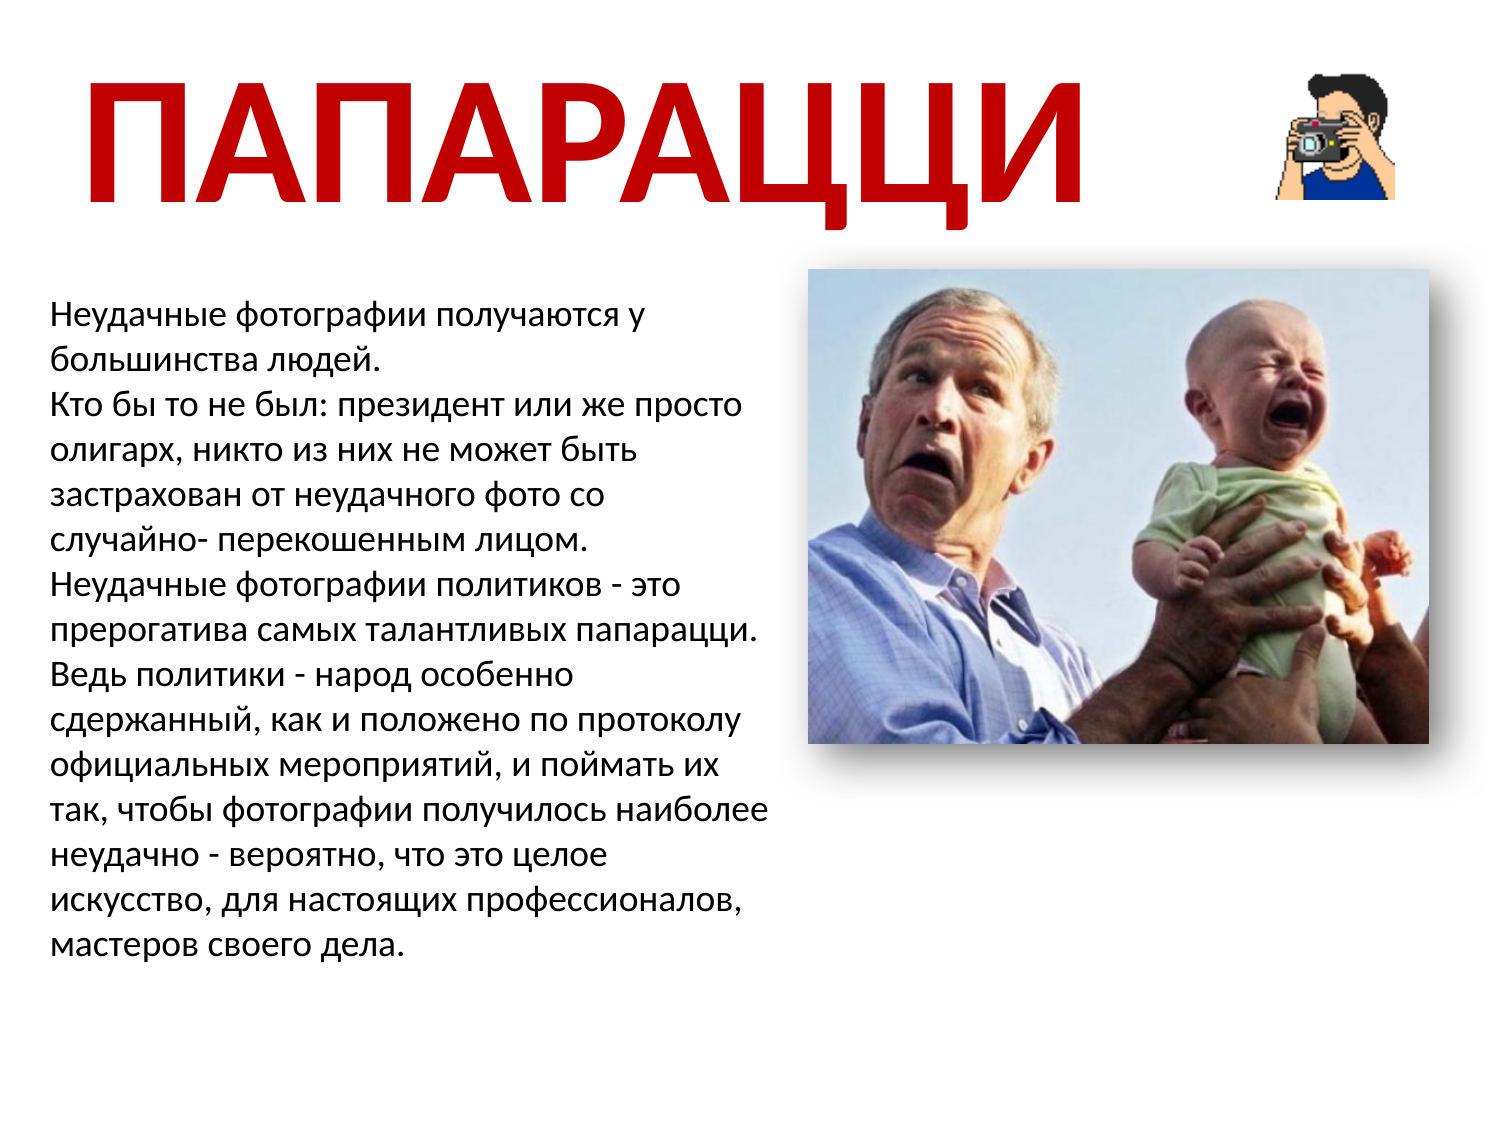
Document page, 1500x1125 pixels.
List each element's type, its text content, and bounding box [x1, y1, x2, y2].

picture [1265, 70, 1395, 200]
title ПАПАРАЦЦИ [0, 35, 1172, 223]
picture [808, 269, 1430, 744]
text_box Неудачные фотографии получаются у большинства людей. Кто бы то не был: президент или же просто олигарх, никто из них не может быть застрахован от неудачного фото со случайно- перекошенным лицом. Неудачные фотографии политиков - это прерогатива самых талантливых папарацци. Ведь политики - народ особенно сдержанный, как и положено по протоколу официальных мероприятий, и поймать их так, чтобы фотографии получилось наиболее неудачно - вероятно, что это целое искусство, для настоящих профессионалов, мастеров своего дела. [35, 281, 786, 971]
